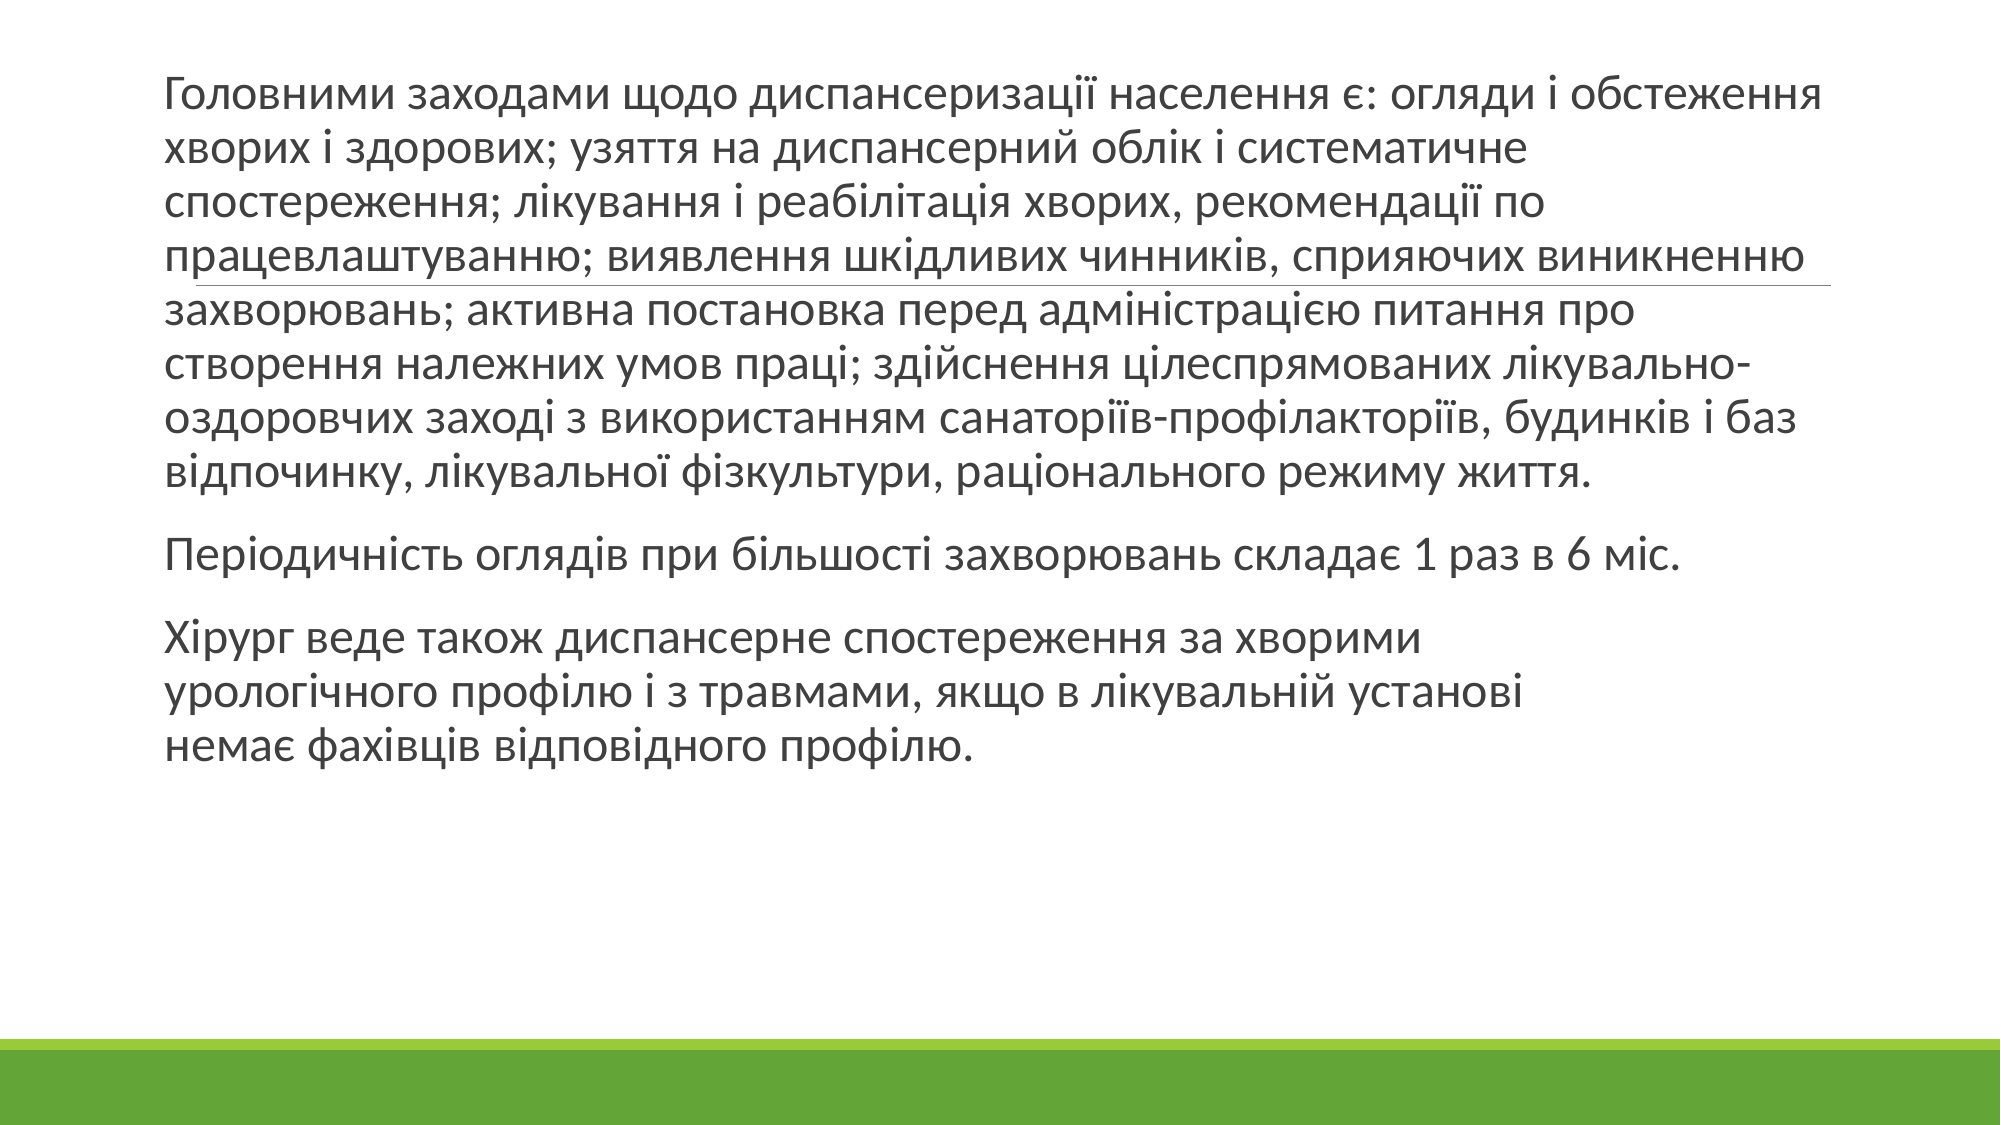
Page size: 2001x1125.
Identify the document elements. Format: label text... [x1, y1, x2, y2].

list Головними заходами щодо диспансеризації населення є: огляди і обстеження хворих і здорових; узяття на диспансерний облік і систематичне спостереження; лікування і реабілітація хворих, рекомендації по працевлаштуванню; виявлення шкідливих чинників, сприяючих виникненню захворювань; активна постановка перед адміністрацією питання про створення належних умов праці; здійснення цілеспрямованих лікувально-оздоровчих заході з використанням санаторіїв-профілакторіїв, будинків і баз відпочинку, лікувальної фізкультури, раціонального режиму життя. Періодичність оглядів при більшості захворювань складає 1 раз в 6 міс. Хірург веде також диспансерне спостереження за хворими урологічного профілю і з травмами, якщо в лікувальній установі немає фахівців відповідного профілю. [149, 59, 1849, 1046]
